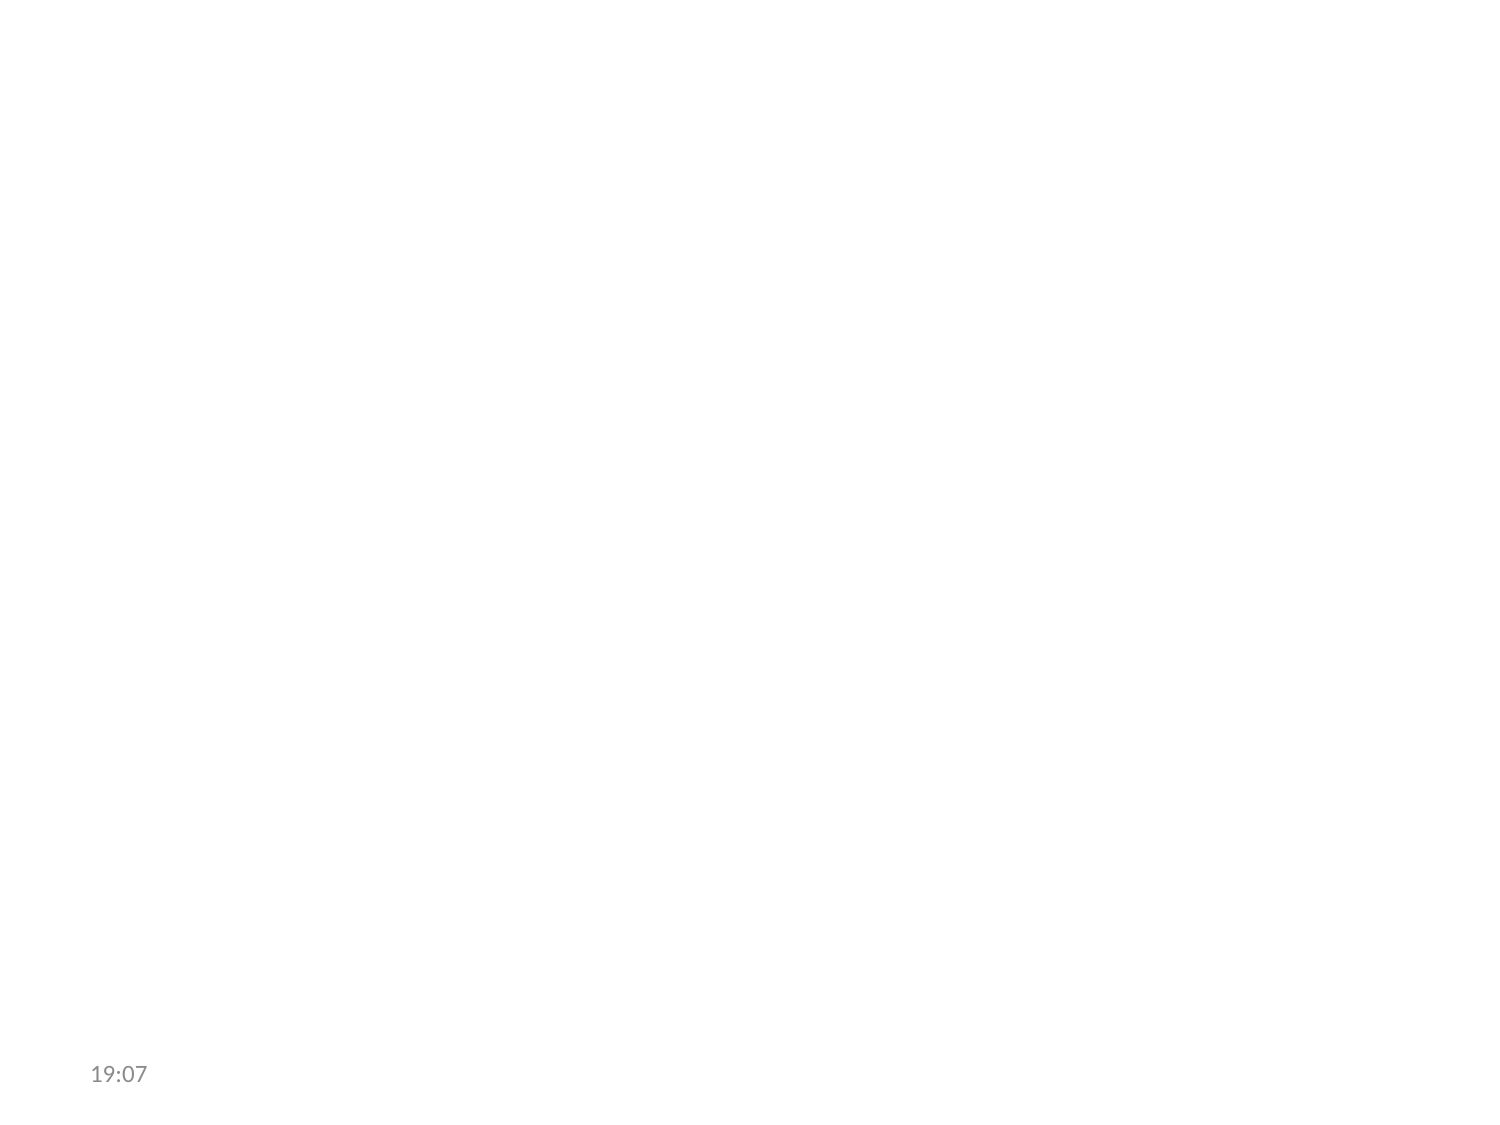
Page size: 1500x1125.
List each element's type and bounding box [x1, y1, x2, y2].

slide_number [75, 1042, 425, 1103]
